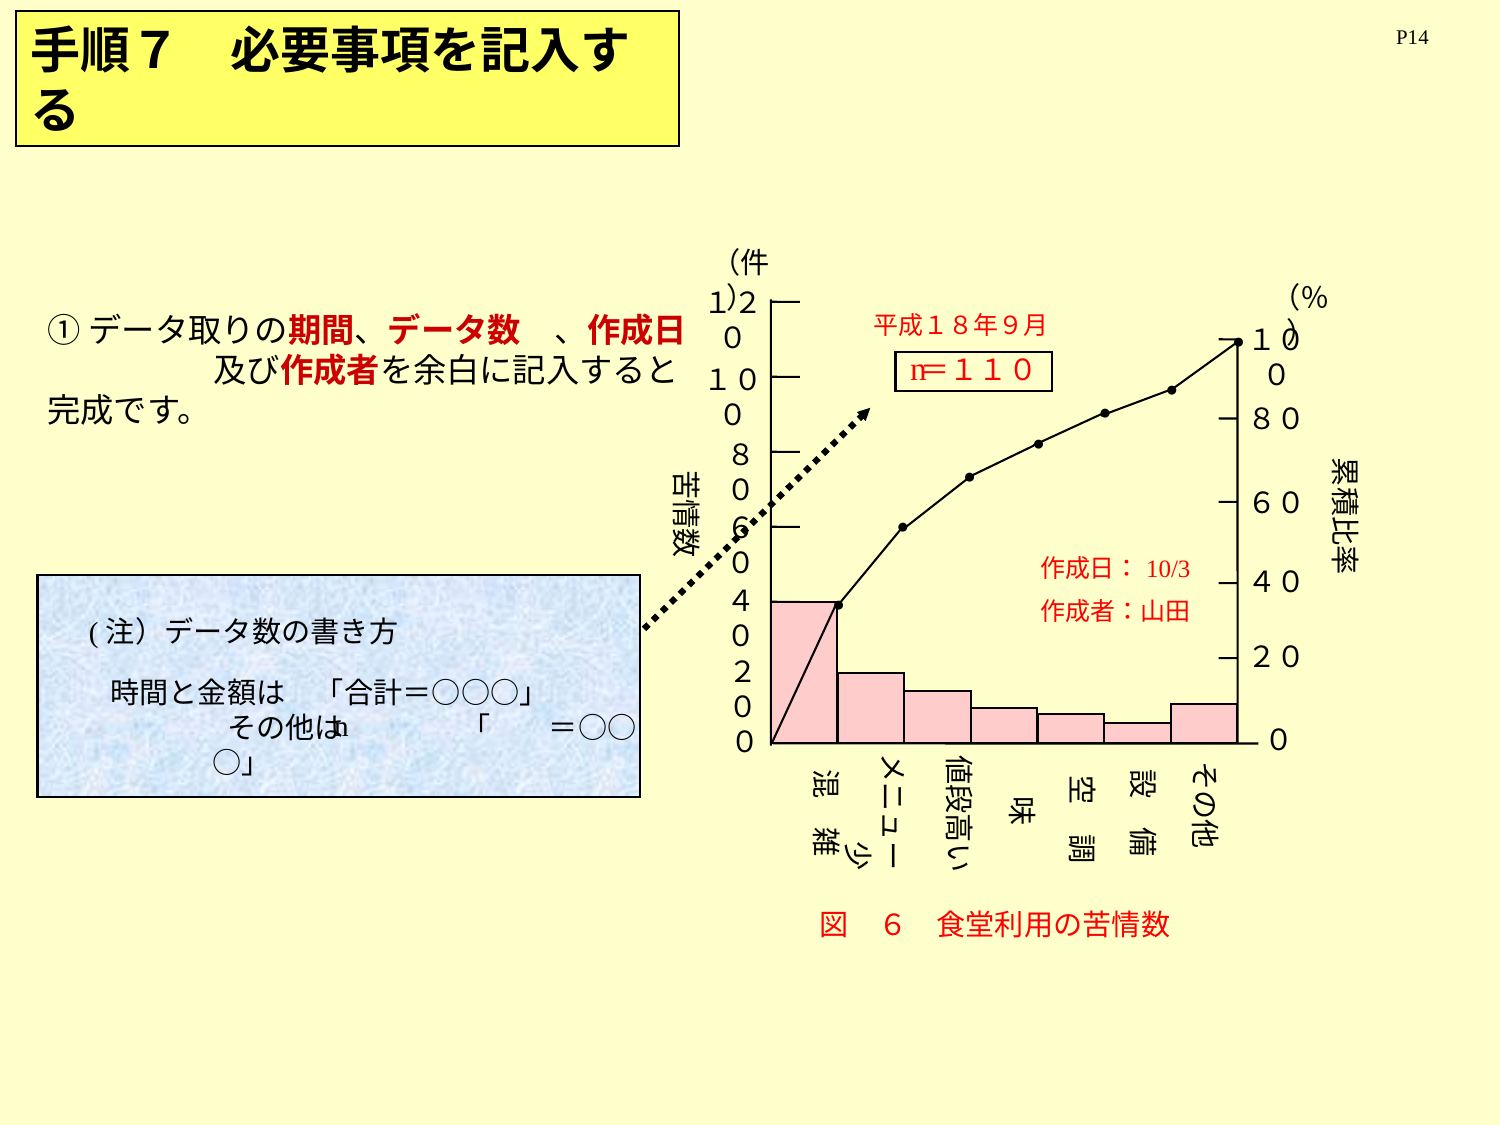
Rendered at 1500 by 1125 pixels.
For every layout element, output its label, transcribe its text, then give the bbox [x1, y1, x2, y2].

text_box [687, 236, 1259, 300]
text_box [32, 799, 1216, 949]
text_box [37, 407, 871, 798]
text_box P14 [1381, 16, 1463, 57]
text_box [766, 271, 1372, 896]
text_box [32, 301, 761, 412]
text_box 手順７ 必要事項を記入する [15, 11, 679, 147]
